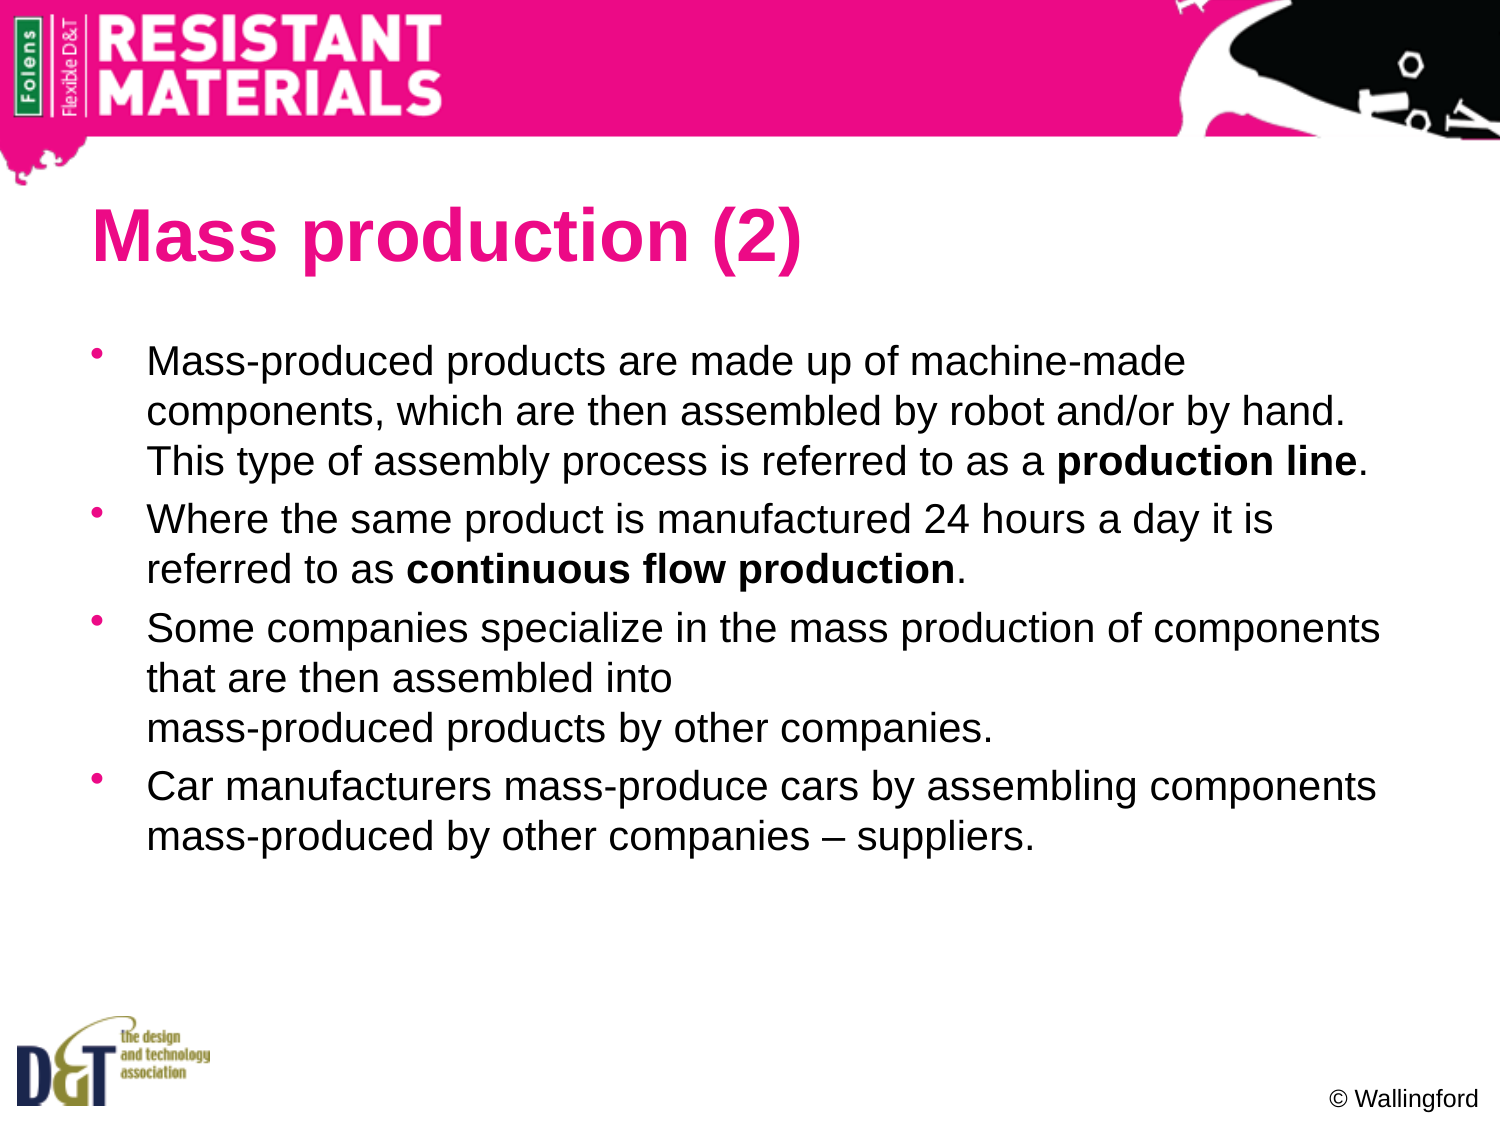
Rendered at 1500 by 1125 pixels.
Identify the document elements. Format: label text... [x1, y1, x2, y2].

list Mass-produced products are made up of machine-made components, which are then assembled by robot and/or by hand. This type of assembly process is referred to as a production line. Where the same product is manufactured 24 hours a day it is referred to as continuous flow production. Some companies specialize in the mass production of components that are then assembled into mass-produced products by other companies. Car manufacturers mass-produce cars by assembling components mass-produced by other companies – suppliers. [75, 326, 1425, 1005]
title Mass production (2) [76, 160, 1427, 301]
picture [0, 0, 1500, 1125]
footer © Wallingford [1257, 1074, 1495, 1125]
